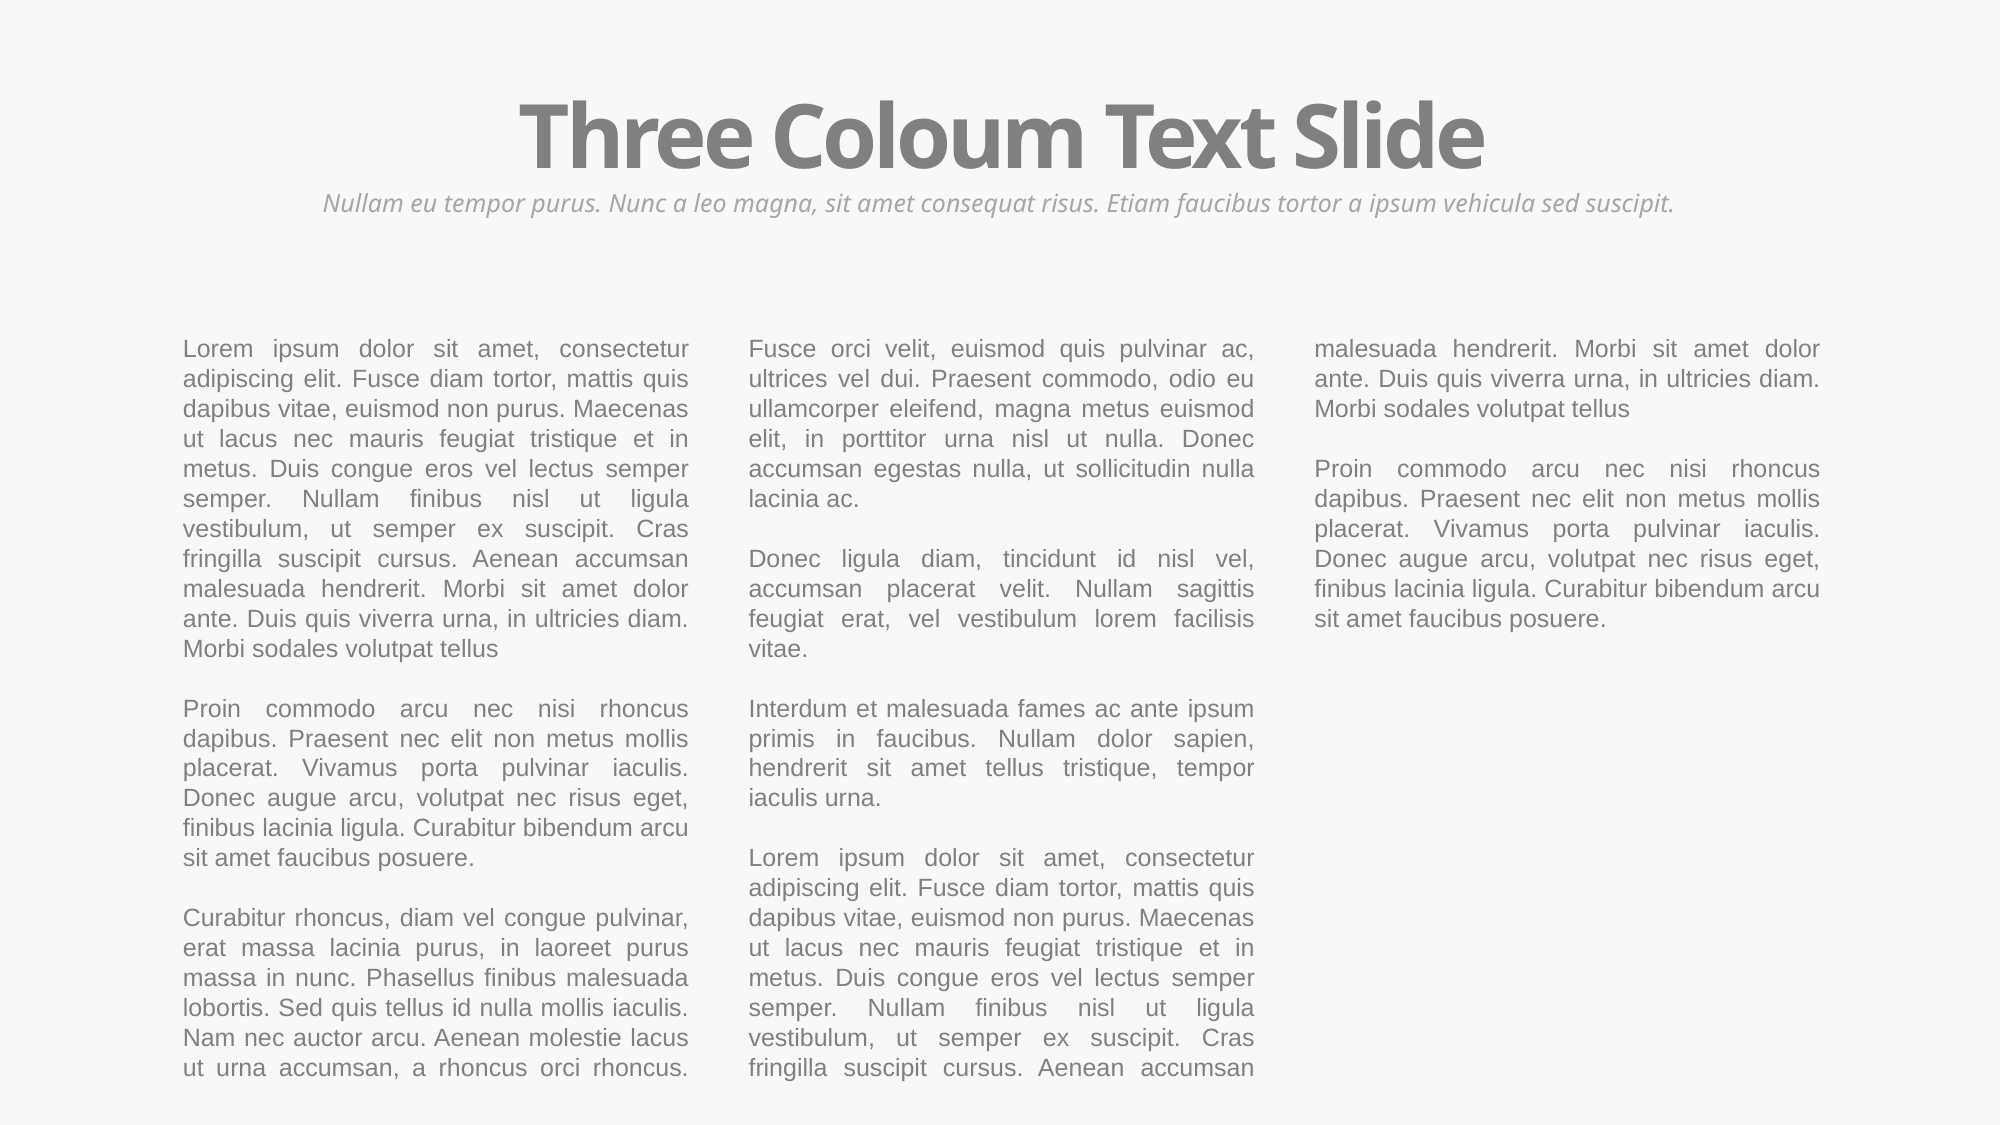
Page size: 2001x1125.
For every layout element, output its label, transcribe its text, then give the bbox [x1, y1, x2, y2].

text_box Three Coloum Text Slide [508, 74, 1499, 182]
text_box Lorem ipsum dolor sit amet, consectetur adipiscing elit. Fusce diam tortor, mattis quis dapibus vitae, euismod non purus. Maecenas ut lacus nec mauris feugiat tristique et in metus. Duis congue eros vel lectus semper semper. Nullam finibus nisl ut ligula vestibulum, ut semper ex suscipit. Cras fringilla suscipit cursus. Aenean accumsan malesuada hendrerit. Morbi sit amet dolor ante. Duis quis viverra urna, in ultricies diam. Morbi sodales volutpat tellus Proin commodo arcu nec nisi rhoncus dapibus. Praesent nec elit non metus mollis placerat. Vivamus porta pulvinar iaculis. Donec augue arcu, volutpat nec risus eget, finibus lacinia ligula. Curabitur bibendum arcu sit amet faucibus posuere. Curabitur rhoncus, diam vel congue pulvinar, erat massa lacinia purus, in laoreet purus massa in nunc. Phasellus finibus malesuada lobortis. Sed quis tellus id nulla mollis iaculis. Nam nec auctor arcu. Aenean molestie lacus ut urna accumsan, a rhoncus orci rhoncus. Fusce orci velit, euismod quis pulvinar ac, ultrices vel dui. Praesent commodo, odio eu ullamcorper eleifend, magna metus euismod elit, in porttitor urna nisl ut nulla. Donec accumsan egestas nulla, ut sollicitudin nulla lacinia ac. Donec ligula diam, tincidunt id nisl vel, accumsan placerat velit. Nullam sagittis feugiat erat, vel vestibulum lorem facilisis vitae. Interdum et malesuada fames ac ante ipsum primis in faucibus. Nullam dolor sapien, hendrerit sit amet tellus tristique, tempor iaculis urna. Lorem ipsum dolor sit amet, consectetur adipiscing elit. Fusce diam tortor, mattis quis dapibus vitae, euismod non purus. Maecenas ut lacus nec mauris feugiat tristique et in metus. Duis congue eros vel lectus semper semper. Nullam finibus nisl ut ligula vestibulum, ut semper ex suscipit. Cras fringilla suscipit cursus. Aenean accumsan malesuada hendrerit. Morbi sit amet dolor ante. Duis quis viverra urna, in ultricies diam. Morbi sodales volutpat tellus Proin commodo arcu nec nisi rhoncus dapibus. Praesent nec elit non metus mollis placerat. Vivamus porta pulvinar iaculis. Donec augue arcu, volutpat nec risus eget, finibus lacinia ligula. Curabitur bibendum arcu sit amet faucibus posuere. [168, 325, 1837, 1107]
text_box Nullam eu tempor purus. Nunc a leo magna, sit amet consequat risus. Etiam faucibus tortor a ipsum vehicula sed suscipit. [123, 182, 1884, 223]
